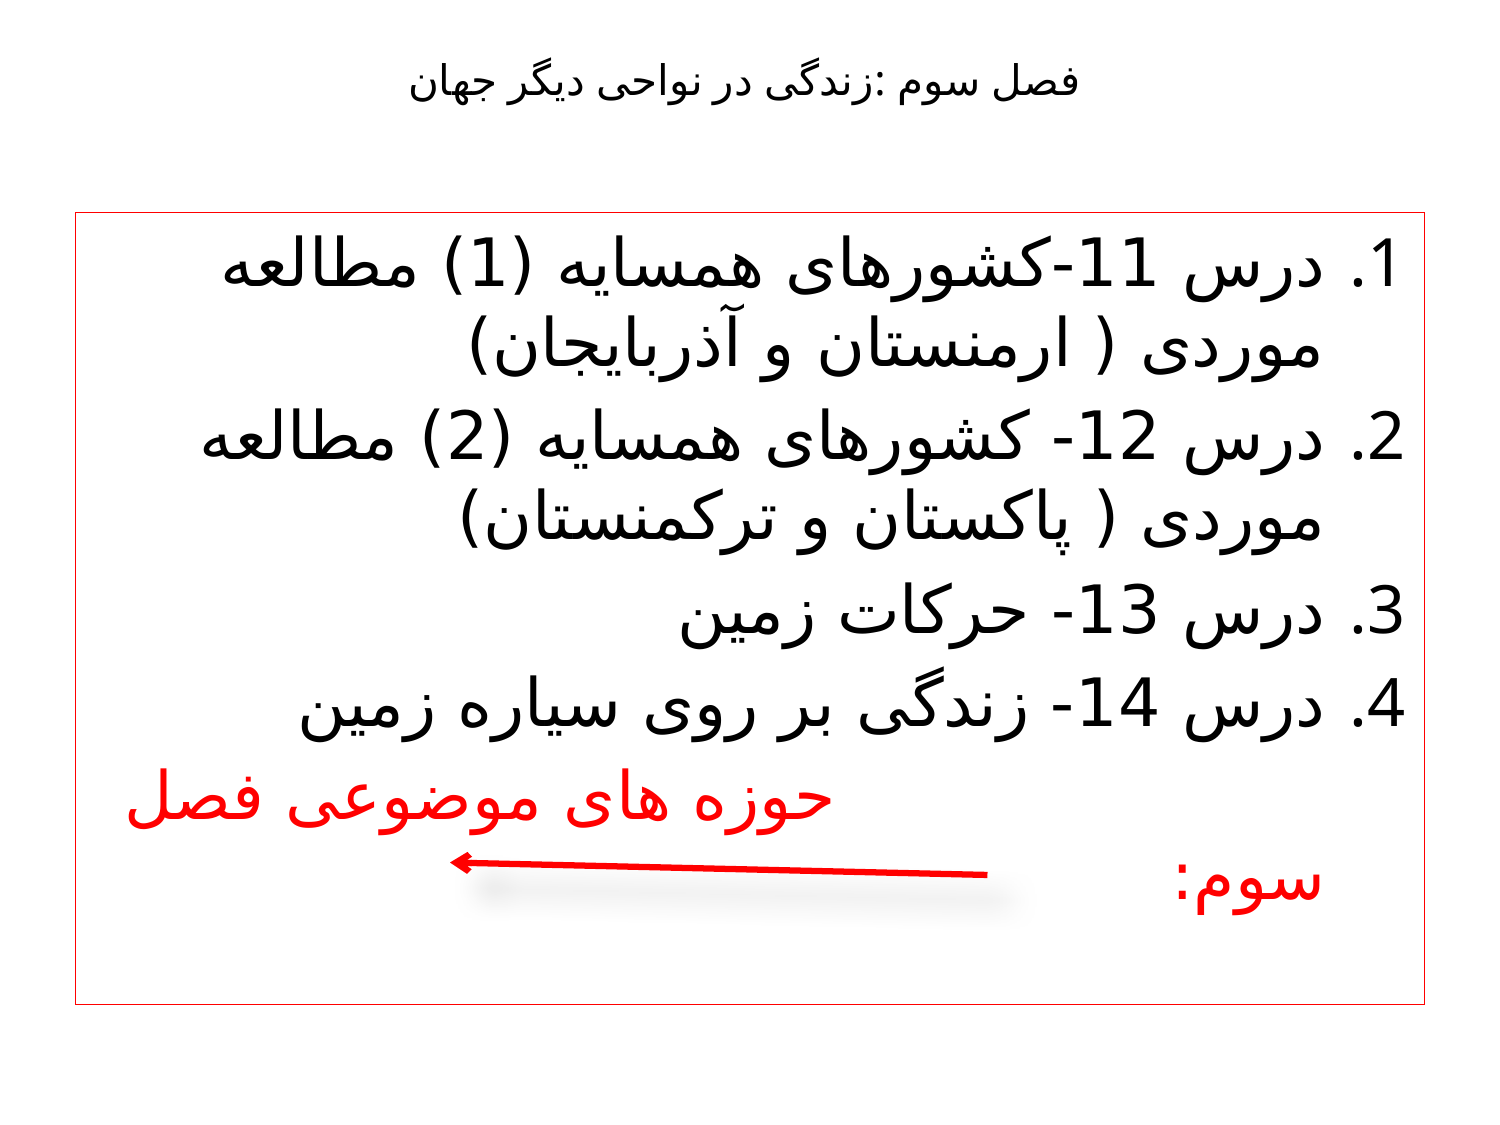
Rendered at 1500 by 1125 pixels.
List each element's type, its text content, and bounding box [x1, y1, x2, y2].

list درس 11-کشورهای همسایه (1) مطالعه موردی ( ارمنستان و آذربایجان) درس 12- کشورهای همسایه (2) مطالعه موردی ( پاکستان و ترکمنستان) درس 13- حرکات زمین درس 14- زندگی بر روی سیاره زمین حوزه های موضوعی فصل سوم: [75, 212, 1425, 1005]
title فصل سوم :زندگی در نواحی دیگر جهان [75, 45, 1425, 163]
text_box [449, 862, 988, 876]
